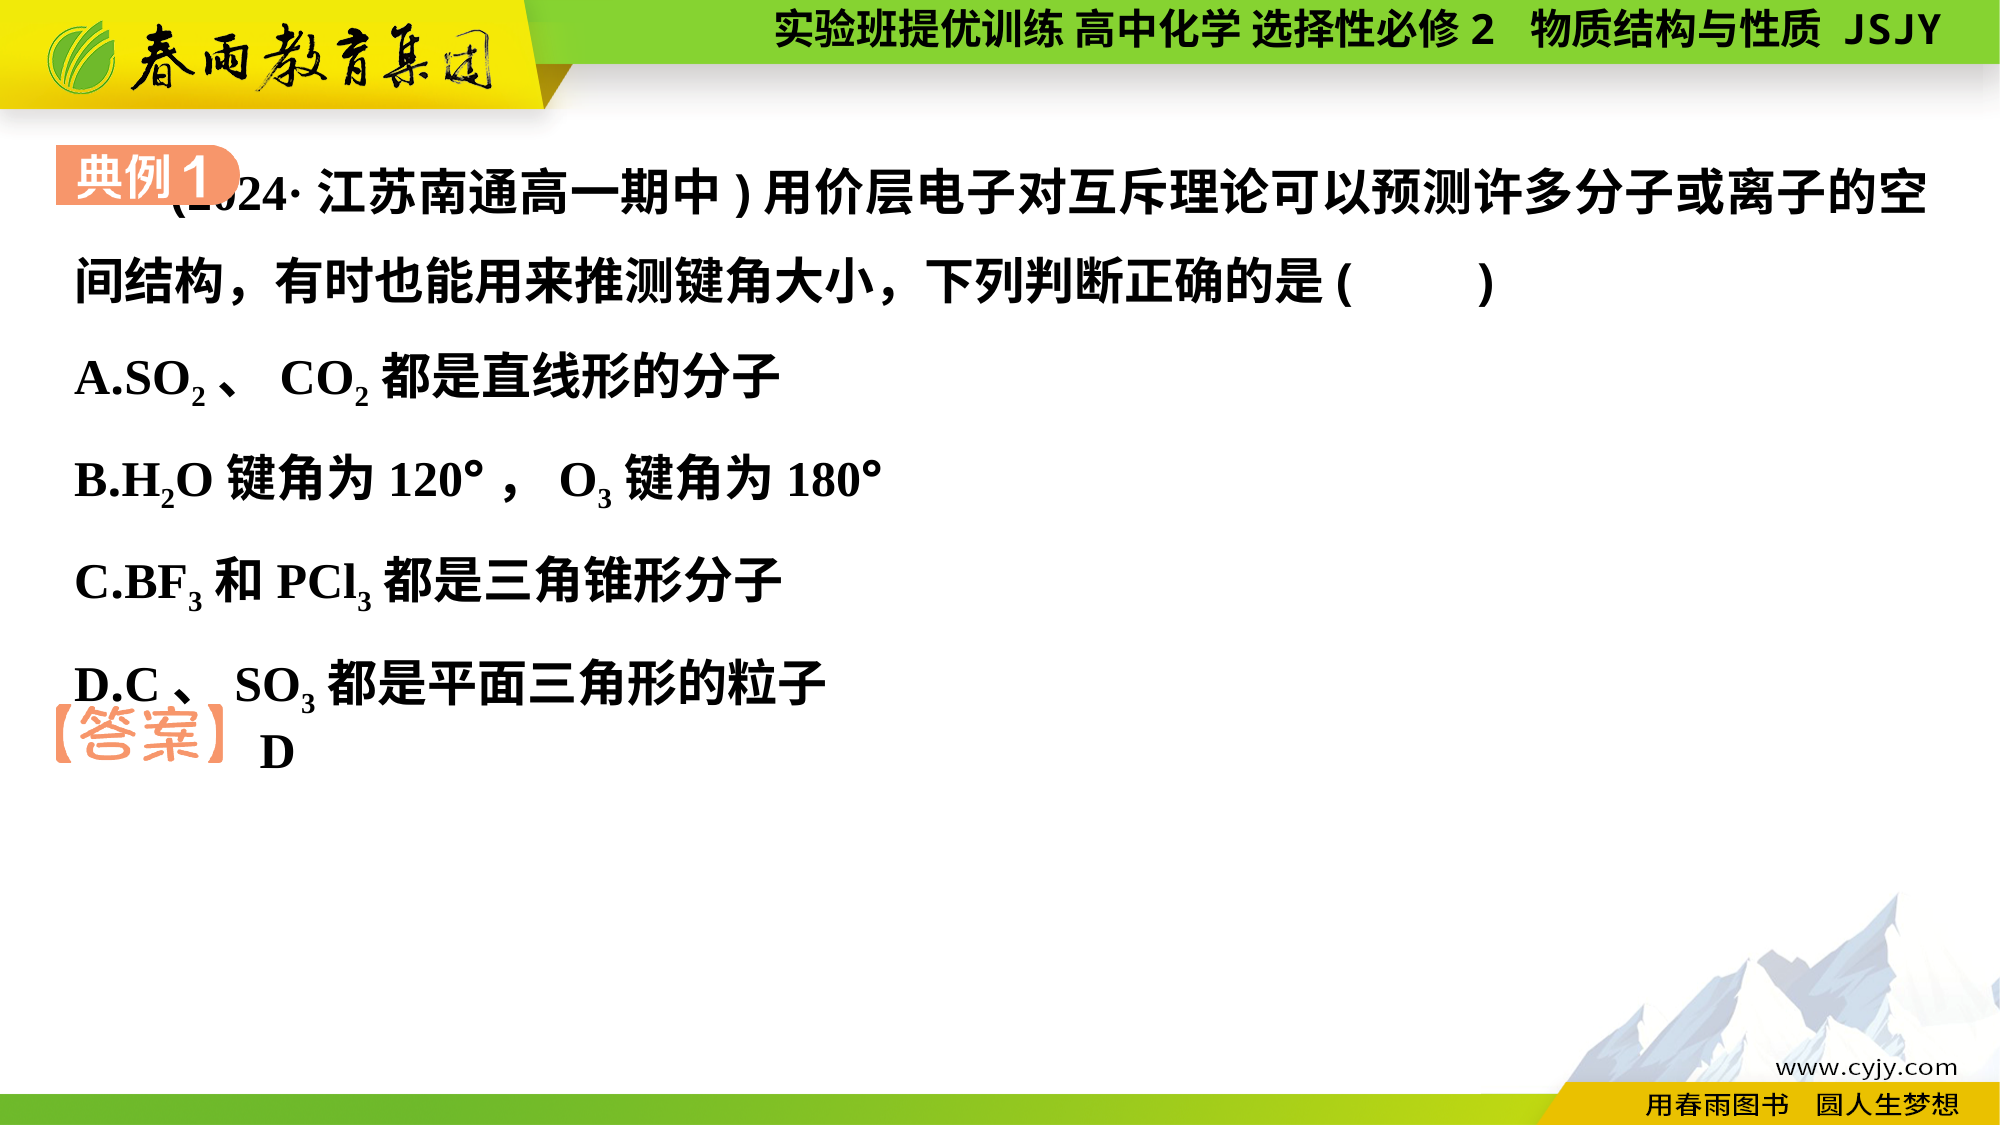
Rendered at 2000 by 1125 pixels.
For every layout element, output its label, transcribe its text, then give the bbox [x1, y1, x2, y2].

text_box D [56, 680, 1944, 786]
picture [0, 0, 2000, 1125]
